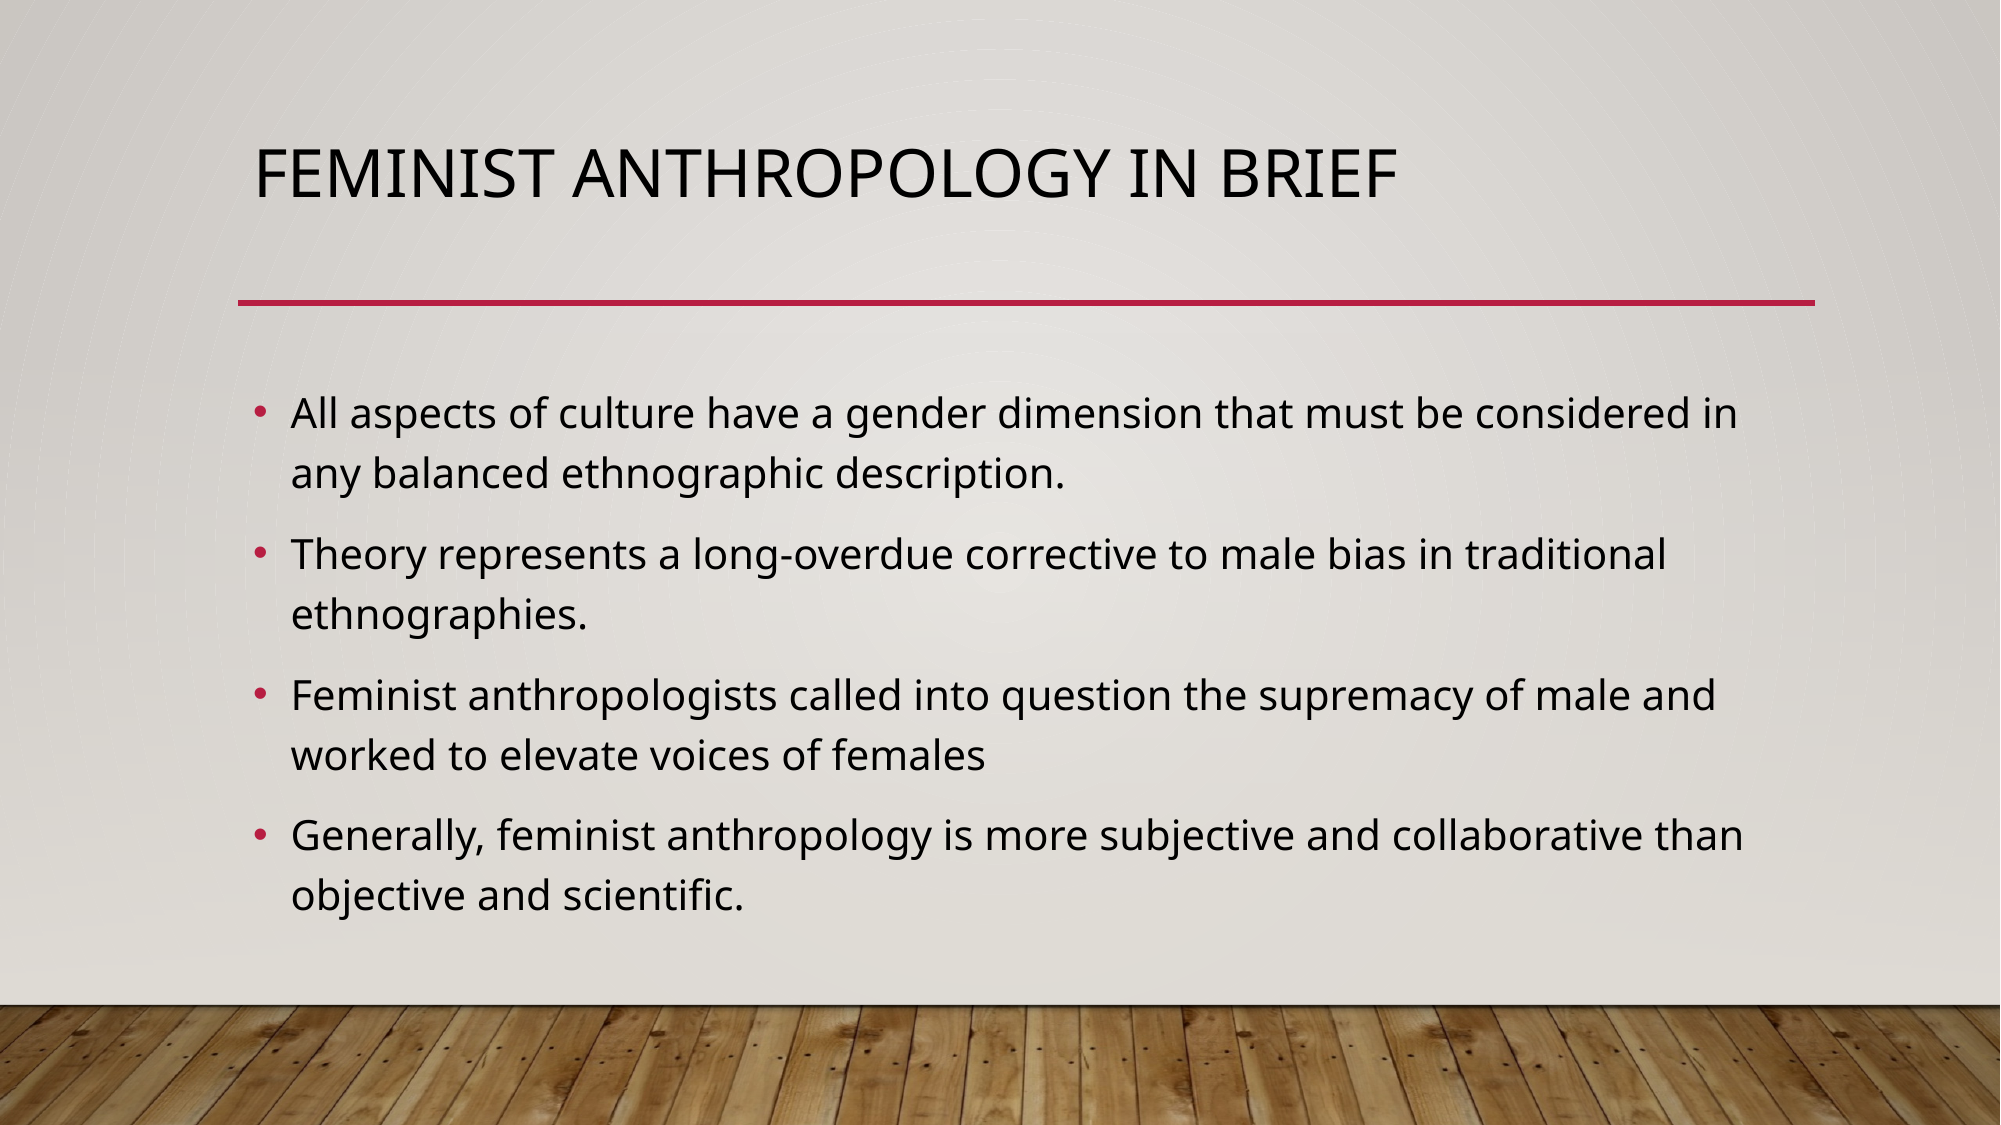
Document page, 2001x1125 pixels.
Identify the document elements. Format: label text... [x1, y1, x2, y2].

title Feminist Anthropology in Brief [238, 131, 1814, 305]
list All aspects of culture have a gender dimension that must be considered in any balanced ethnographic description. Theory represents a long-overdue corrective to male bias in traditional ethnographies. Feminist anthropologists called into question the supremacy of male and worked to elevate voices of females Generally, feminist anthropology is more subjective and collaborative than objective and scientific. [238, 369, 1814, 936]
picture [0, 1005, 2000, 1125]
